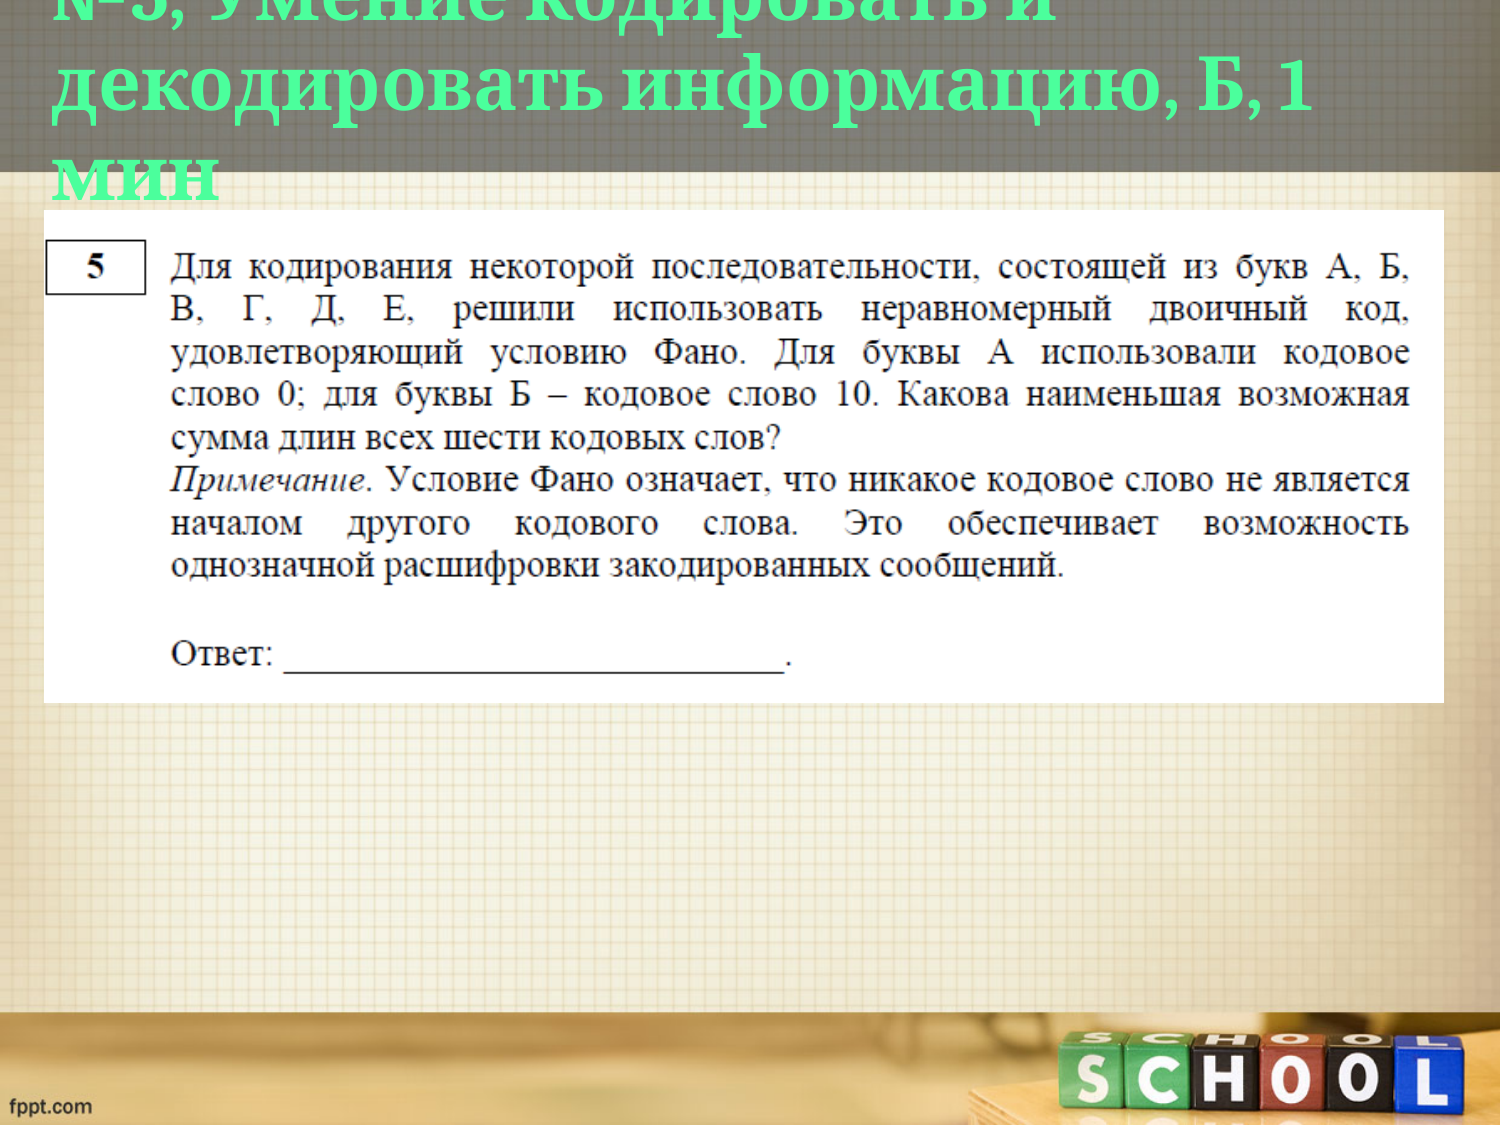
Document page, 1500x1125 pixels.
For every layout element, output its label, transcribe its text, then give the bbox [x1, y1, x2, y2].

title №5, Умение кодировать и декодировать информацию, Б, 1 мин [36, 24, 1463, 137]
picture [0, 0, 1500, 1125]
